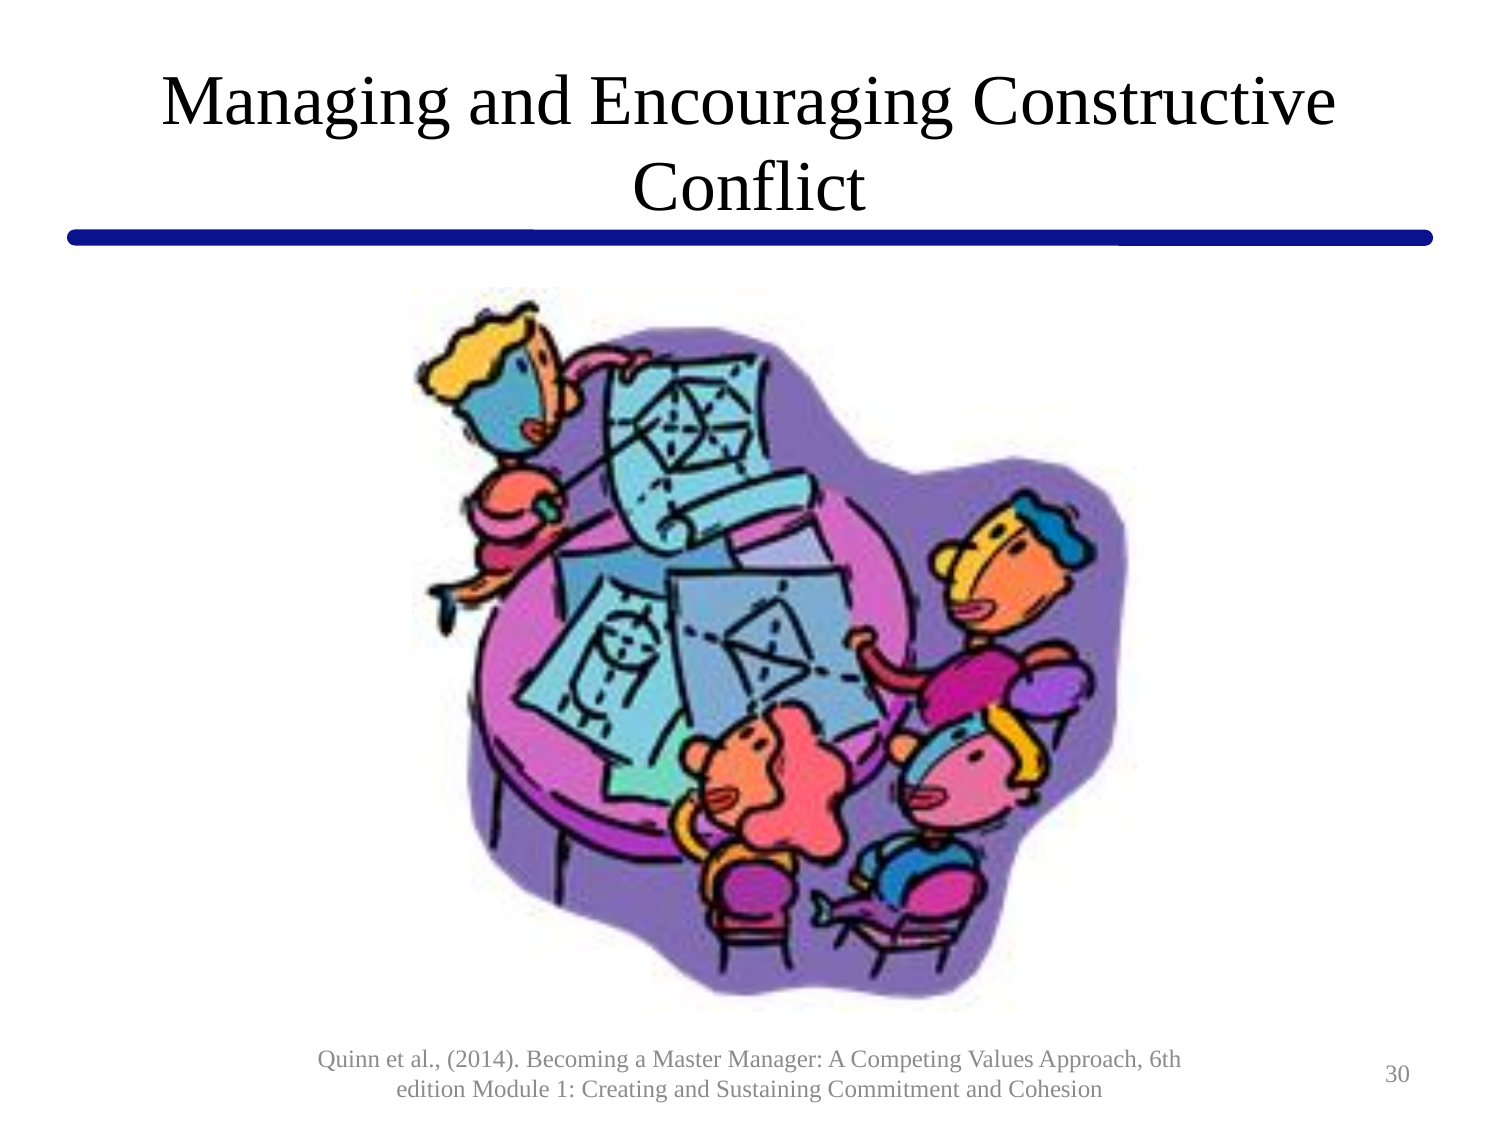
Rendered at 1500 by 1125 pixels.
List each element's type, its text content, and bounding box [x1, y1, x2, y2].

footer Quinn et al., (2014). Becoming a Master Manager: A Competing Values Approach, 6th edition Module 1: Creating and Sustaining Commitment and Cohesion [275, 1042, 1074, 1103]
slide_number 30 [1074, 1042, 1425, 1103]
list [412, 287, 1137, 1012]
title Managing and Encouraging Constructive Conflict [75, 45, 1425, 233]
